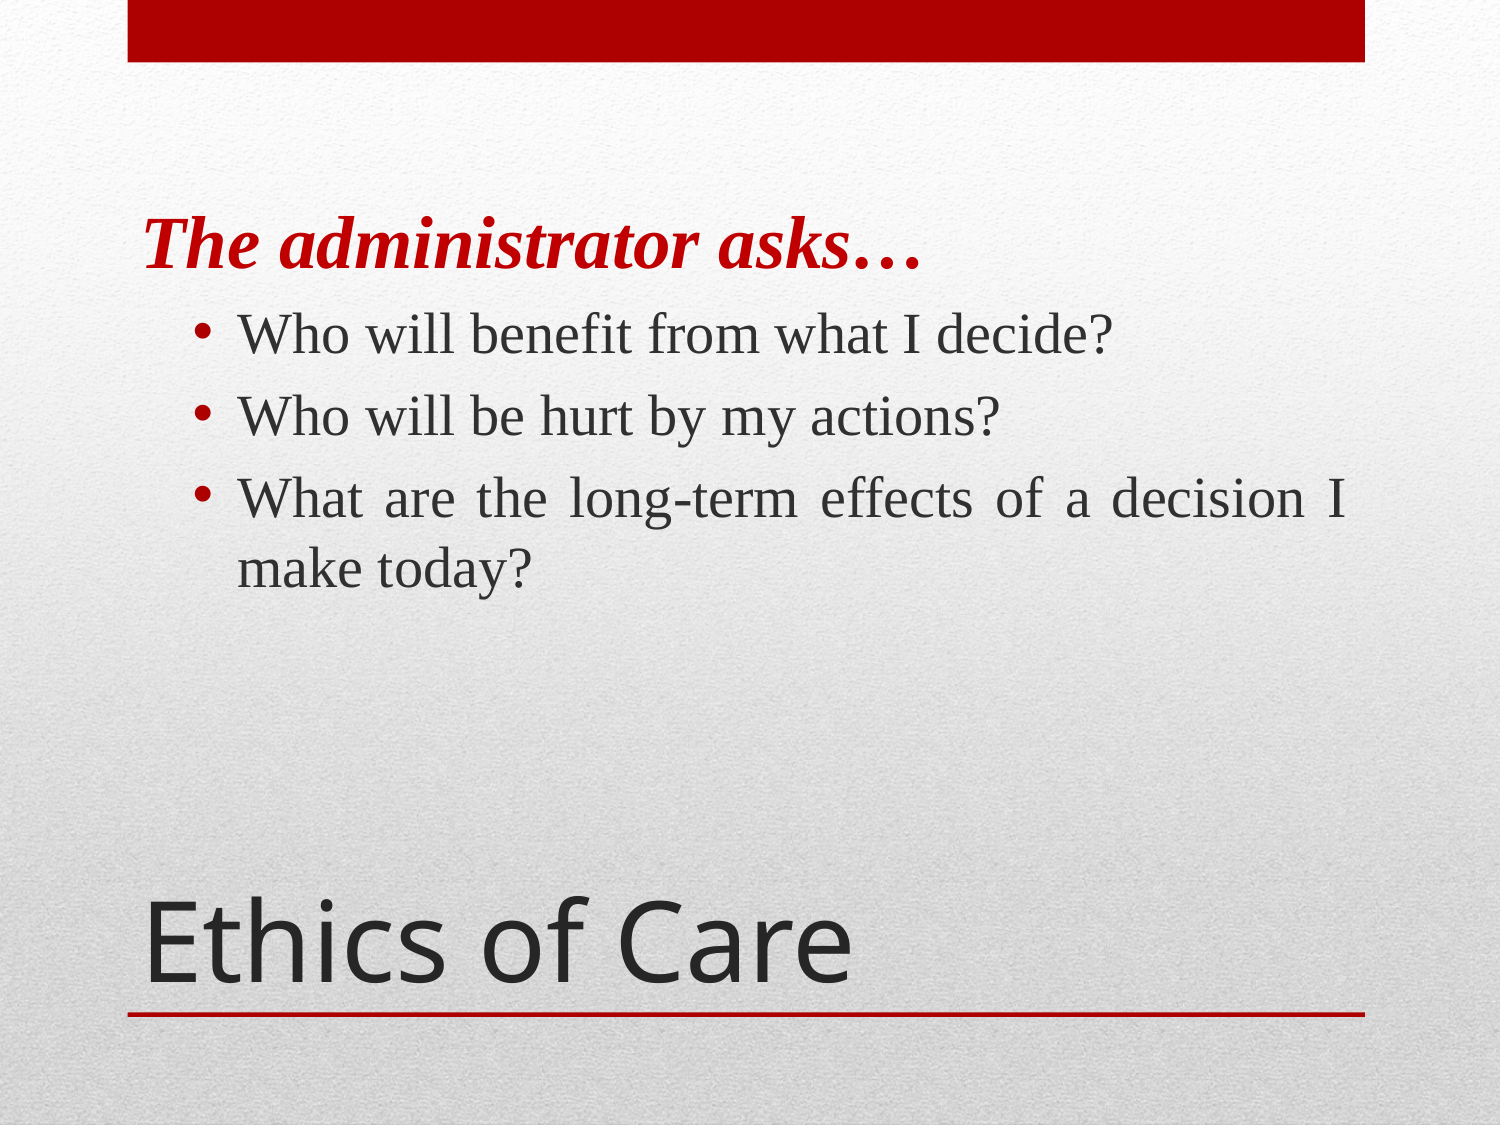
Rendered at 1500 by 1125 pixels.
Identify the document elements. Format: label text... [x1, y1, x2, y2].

title Ethics of Care [125, 750, 1238, 1013]
list The administrator asks… Who will benefit from what I decide? Who will be hurt by my actions? What are the long-term effects of a decision I make today? [125, 112, 1363, 750]
